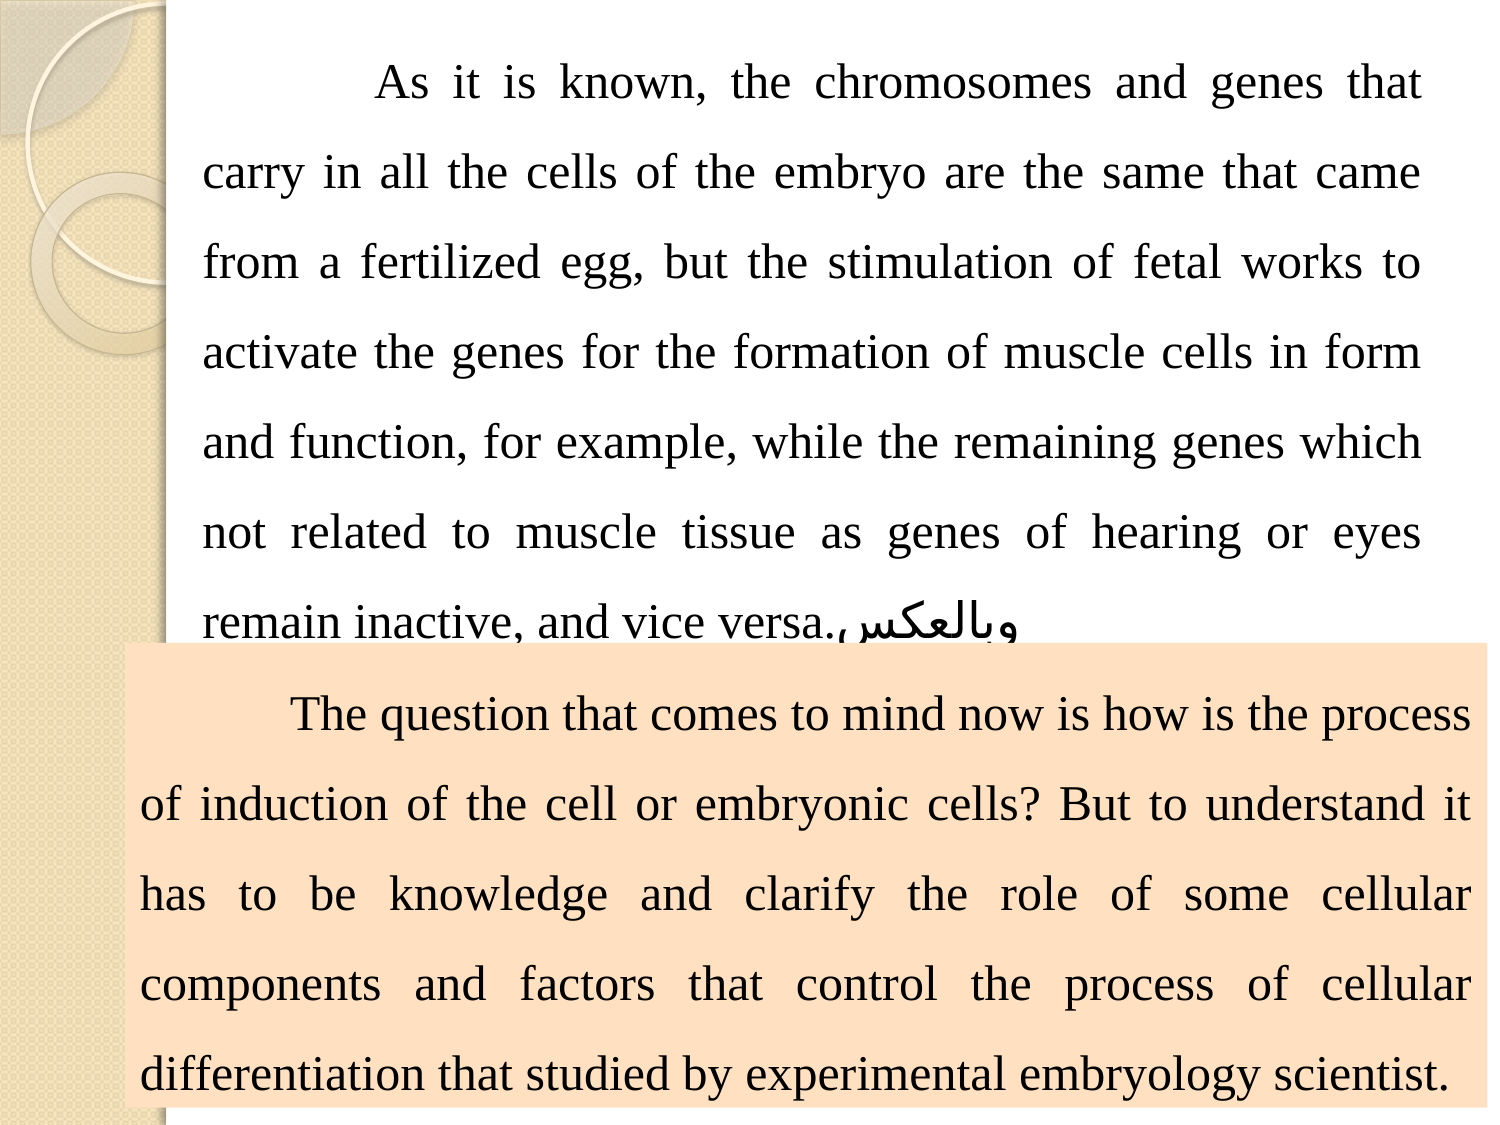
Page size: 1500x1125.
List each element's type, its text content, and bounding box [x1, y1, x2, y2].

text_box As it is known, the chromosomes and genes that carry in all the cells of the embryo are the same that came from a fertilized egg, but the stimulation of fetal works to activate the genes for the formation of muscle cells in form and function, for example, while the remaining genes which not related to muscle tissue as genes of hearing or eyes remain inactive, and vice versa.وبالعكس [187, 11, 1438, 642]
text_box The question that comes to mind now is how is the process of induction of the cell or embryonic cells? But to understand it has to be knowledge and clarify the role of some cellular components and factors that control the process of cellular differentiation that studied by experimental embryology scientist. [124, 642, 1488, 1108]
